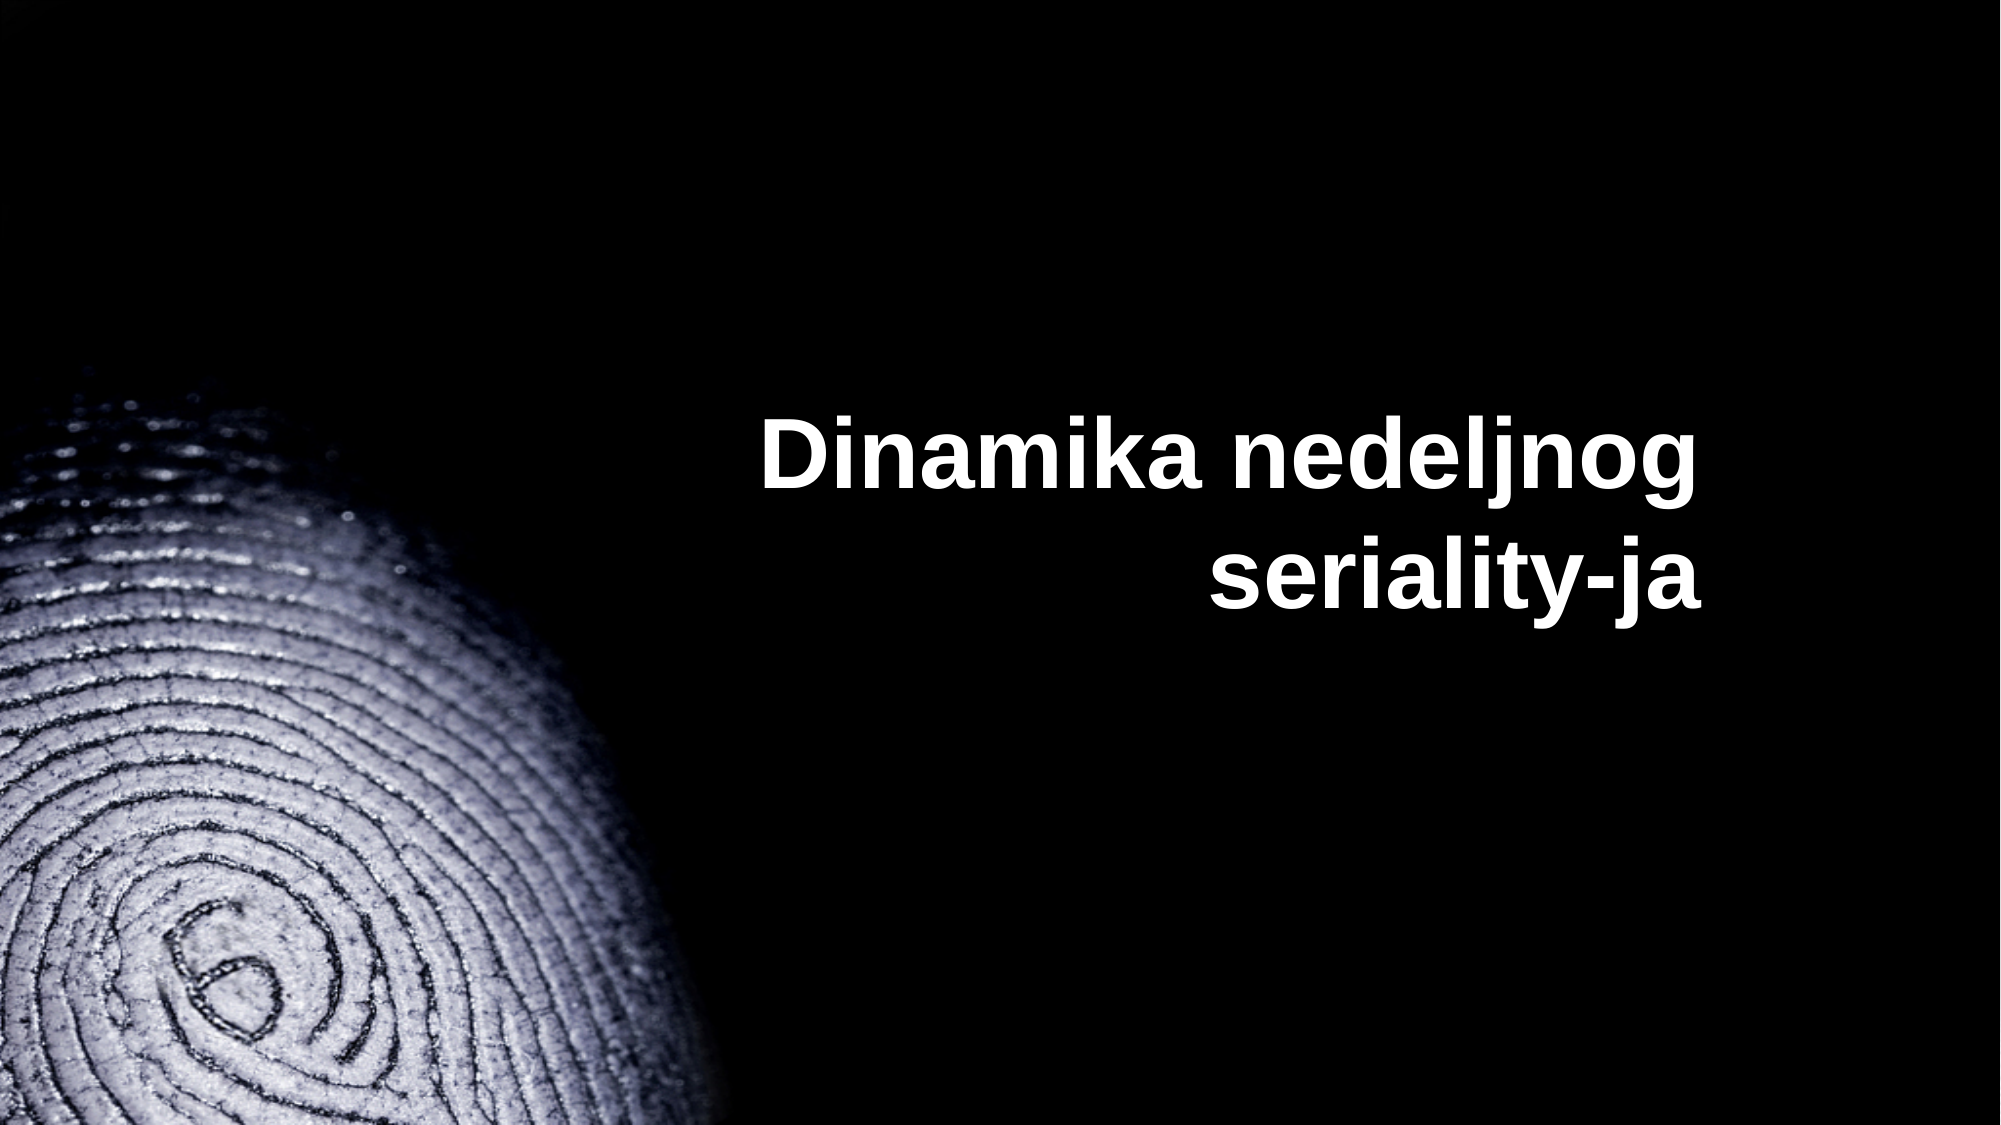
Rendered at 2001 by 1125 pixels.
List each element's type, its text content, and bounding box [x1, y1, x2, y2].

picture [0, 0, 2001, 1125]
title Dinamika nedeljnog seriality-ja [687, 387, 1717, 629]
